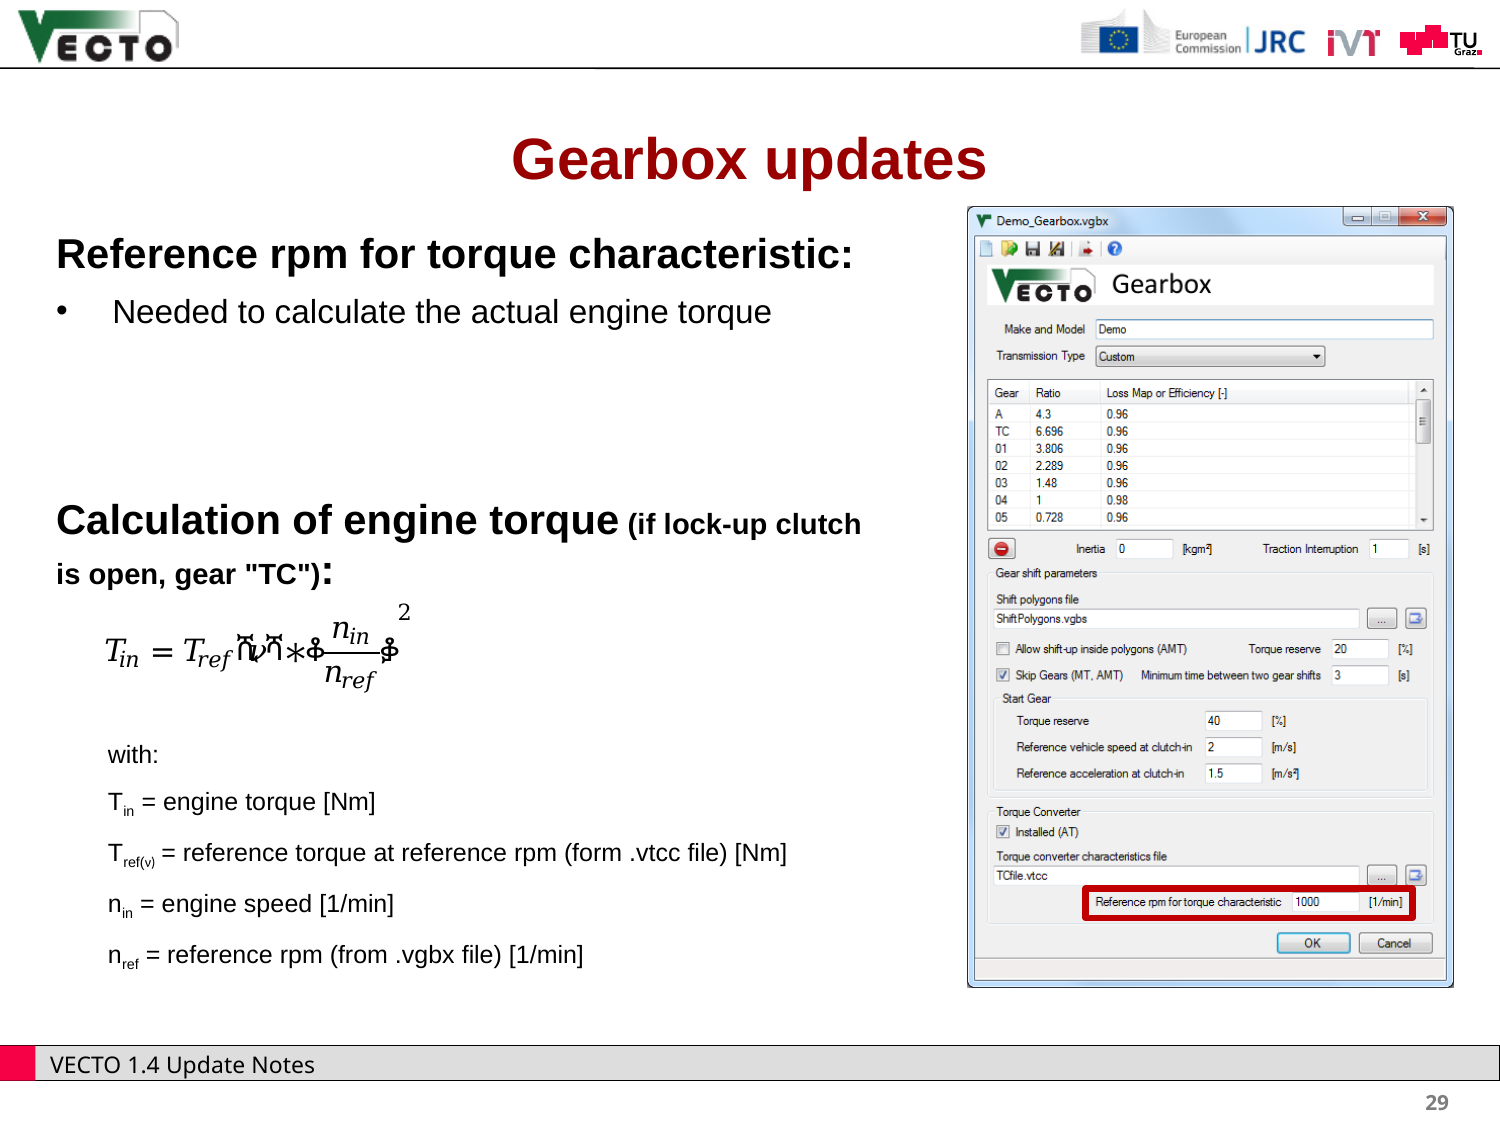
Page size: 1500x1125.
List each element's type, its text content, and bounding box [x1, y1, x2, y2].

text_box Reference rpm for torque characteristic: Needed to calculate the actual engine torque [41, 219, 951, 338]
picture [17, 9, 179, 65]
title Gearbox updates [0, 127, 1500, 185]
picture [1080, 7, 1306, 54]
picture [1328, 30, 1380, 56]
text_box with: Tin = engine torque [Nm] Tref(ν) = reference torque at reference rpm (form .vtcc file) [Nm] nin = engine speed [1/min] nref = reference rpm (from .vgbx file) [1/min] [93, 715, 804, 980]
text_box Calculation of engine torque (if lock-up clutch is open, gear "TC"): [41, 485, 904, 600]
picture [68, 601, 444, 693]
picture [966, 206, 1454, 988]
